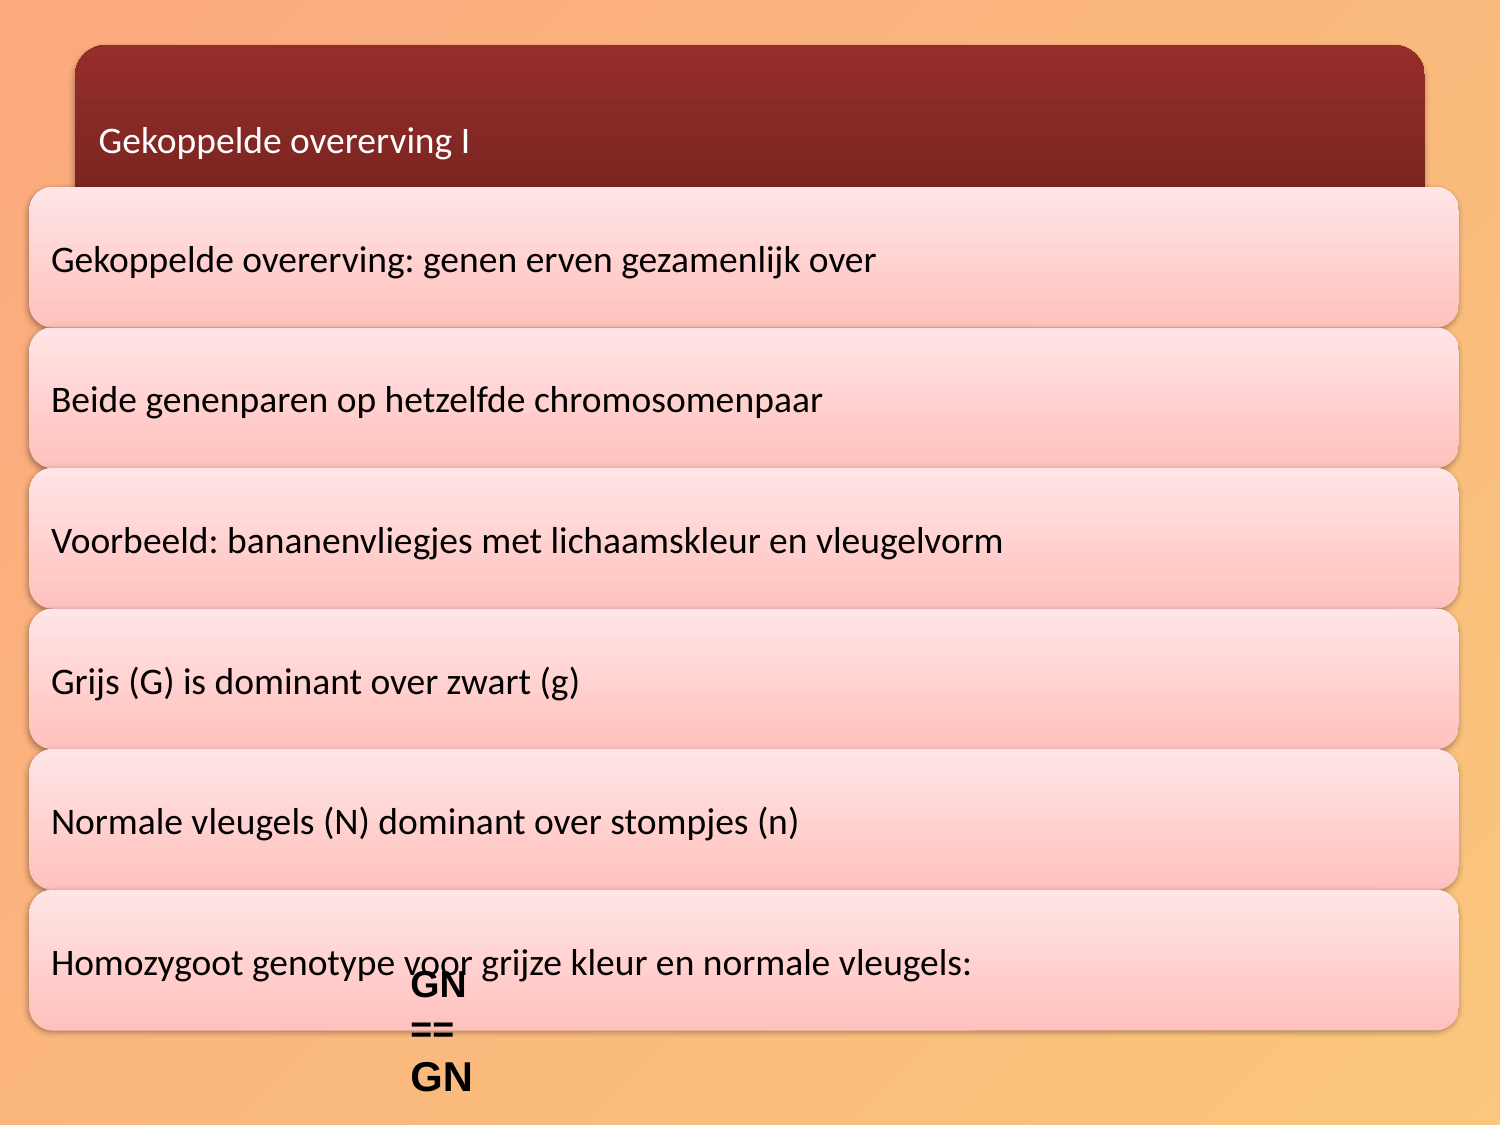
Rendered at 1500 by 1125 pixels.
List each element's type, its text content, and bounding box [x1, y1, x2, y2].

text_box GN == GN [395, 1040, 1146, 1108]
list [29, 186, 1459, 1031]
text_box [74, 44, 1426, 185]
